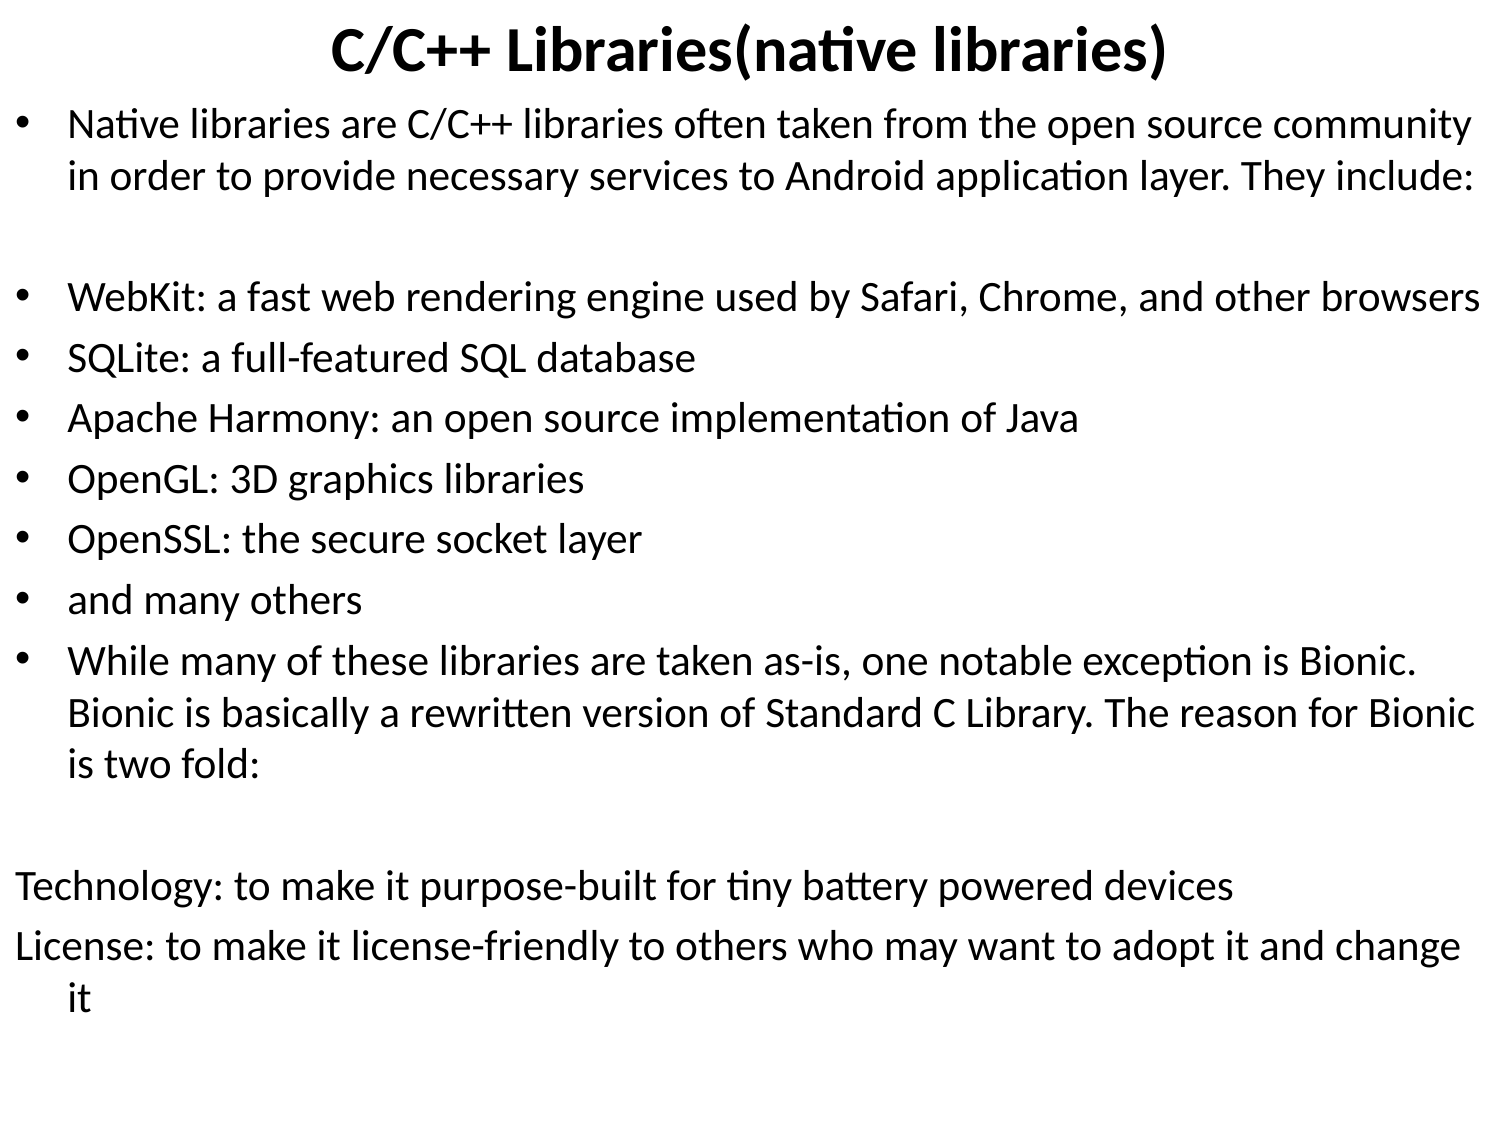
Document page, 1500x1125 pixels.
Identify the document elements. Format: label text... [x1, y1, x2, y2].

list Native libraries are C/C++ libraries often taken from the open source community in order to provide necessary services to Android application layer. They include: WebKit: a fast web rendering engine used by Safari, Chrome, and other browsers SQLite: a full-featured SQL database Apache Harmony: an open source implementation of Java OpenGL: 3D graphics libraries OpenSSL: the secure socket layer and many others While many of these libraries are taken as-is, one notable exception is Bionic. Bionic is basically a rewritten version of Standard C Library. The reason for Bionic is two fold: Technology: to make it purpose-built for tiny battery powered devices License: to make it license-friendly to others who may want to adopt it and change it [0, 87, 1500, 1100]
title C/C++ Libraries(native libraries) [75, 0, 1425, 87]
